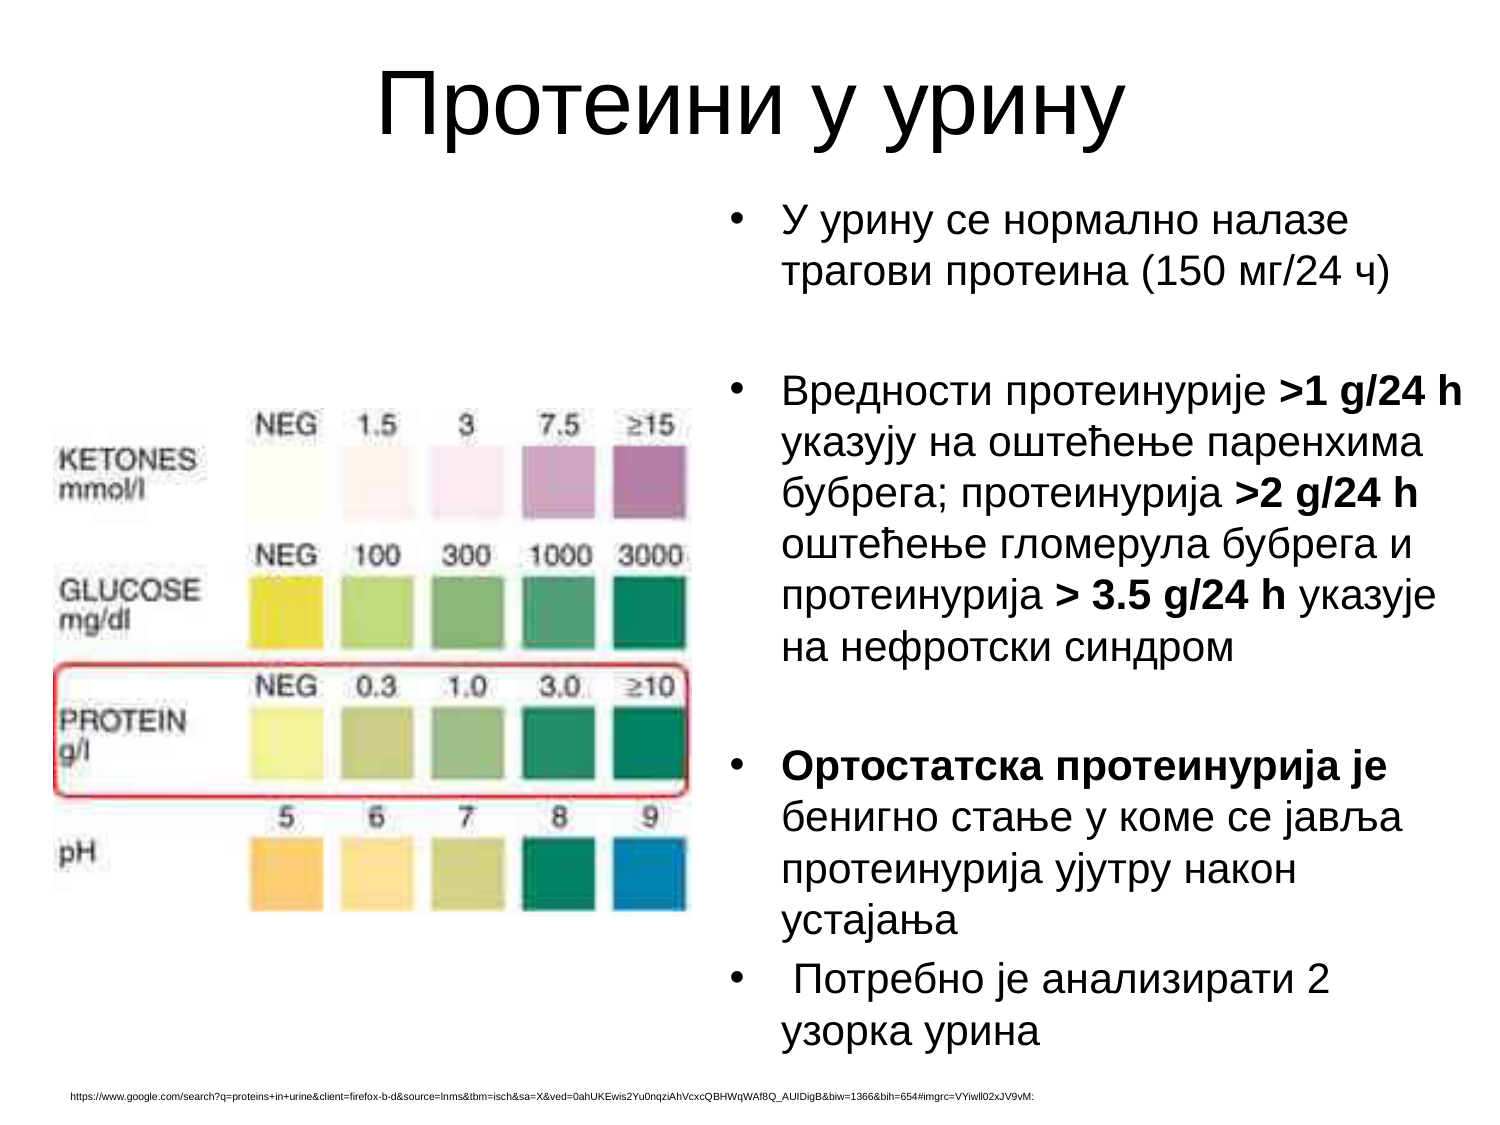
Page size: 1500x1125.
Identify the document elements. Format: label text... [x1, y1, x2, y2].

picture [52, 408, 692, 918]
text_box https://www.google.com/search?q=proteins+in+urine&client=firefox-b-d&source=lnms&tbm=isch&sa=X&ved=0ahUKEwis2Yu0nqziAhVcxcQBHWqWAf8Q_AUIDigB&biw=1366&bih=654#imgrc=VYiwll02xJV9vM: [55, 1082, 1053, 1110]
list У урину се нормално налазе трагови протеина (150 мг/24 ч) Вредности протеинурије >1 g/24 h указују на оштећење паренхима бубрега; протеинурија >2 g/24 h оштећење гломерула бубрега и протеинурија > 3.5 g/24 h указује на нефротски синдром Ортостатска протеинурија је бенигно стање у коме се јавља протеинурија ујутру након устајања Потребно је анализирати 2 узорка урина [714, 184, 1483, 1083]
title Протеини у урину [76, 4, 1427, 192]
